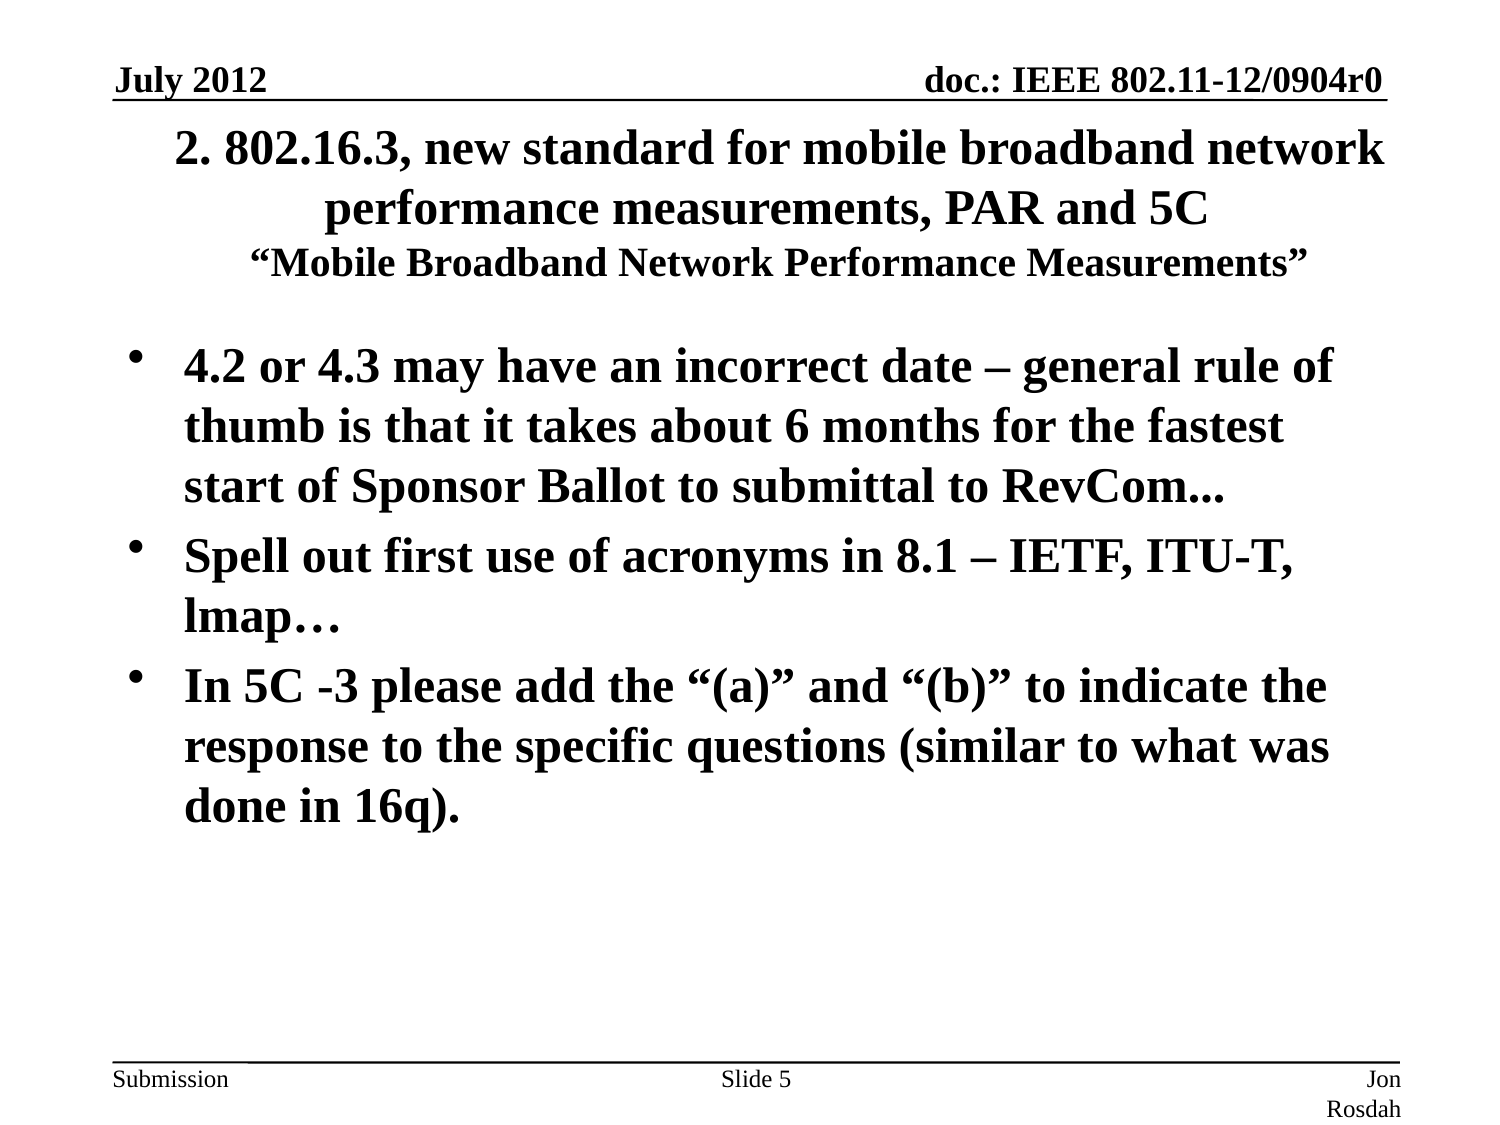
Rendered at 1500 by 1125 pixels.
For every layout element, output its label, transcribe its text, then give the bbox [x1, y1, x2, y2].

footer Jon Rosdahl (CSR) [1324, 1061, 1402, 1093]
slide_number Slide 5 [712, 1061, 800, 1093]
title 2. 802.16.3, new standard for mobile broadband network performance measurements, PAR and 5C “Mobile Broadband Network Performance Measurements” [49, 112, 1426, 288]
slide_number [114, 54, 290, 101]
list 4.2 or 4.3 may have an incorrect date – general rule of thumb is that it takes about 6 months for the fastest start of Sponsor Ballot to submittal to RevCom... Spell out first use of acronyms in 8.1 – IETF, ITU-T, lmap… In 5C -3 please add the “(a)” and “(b)” to indicate the response to the specific questions (similar to what was done in 16q). [112, 324, 1388, 1001]
